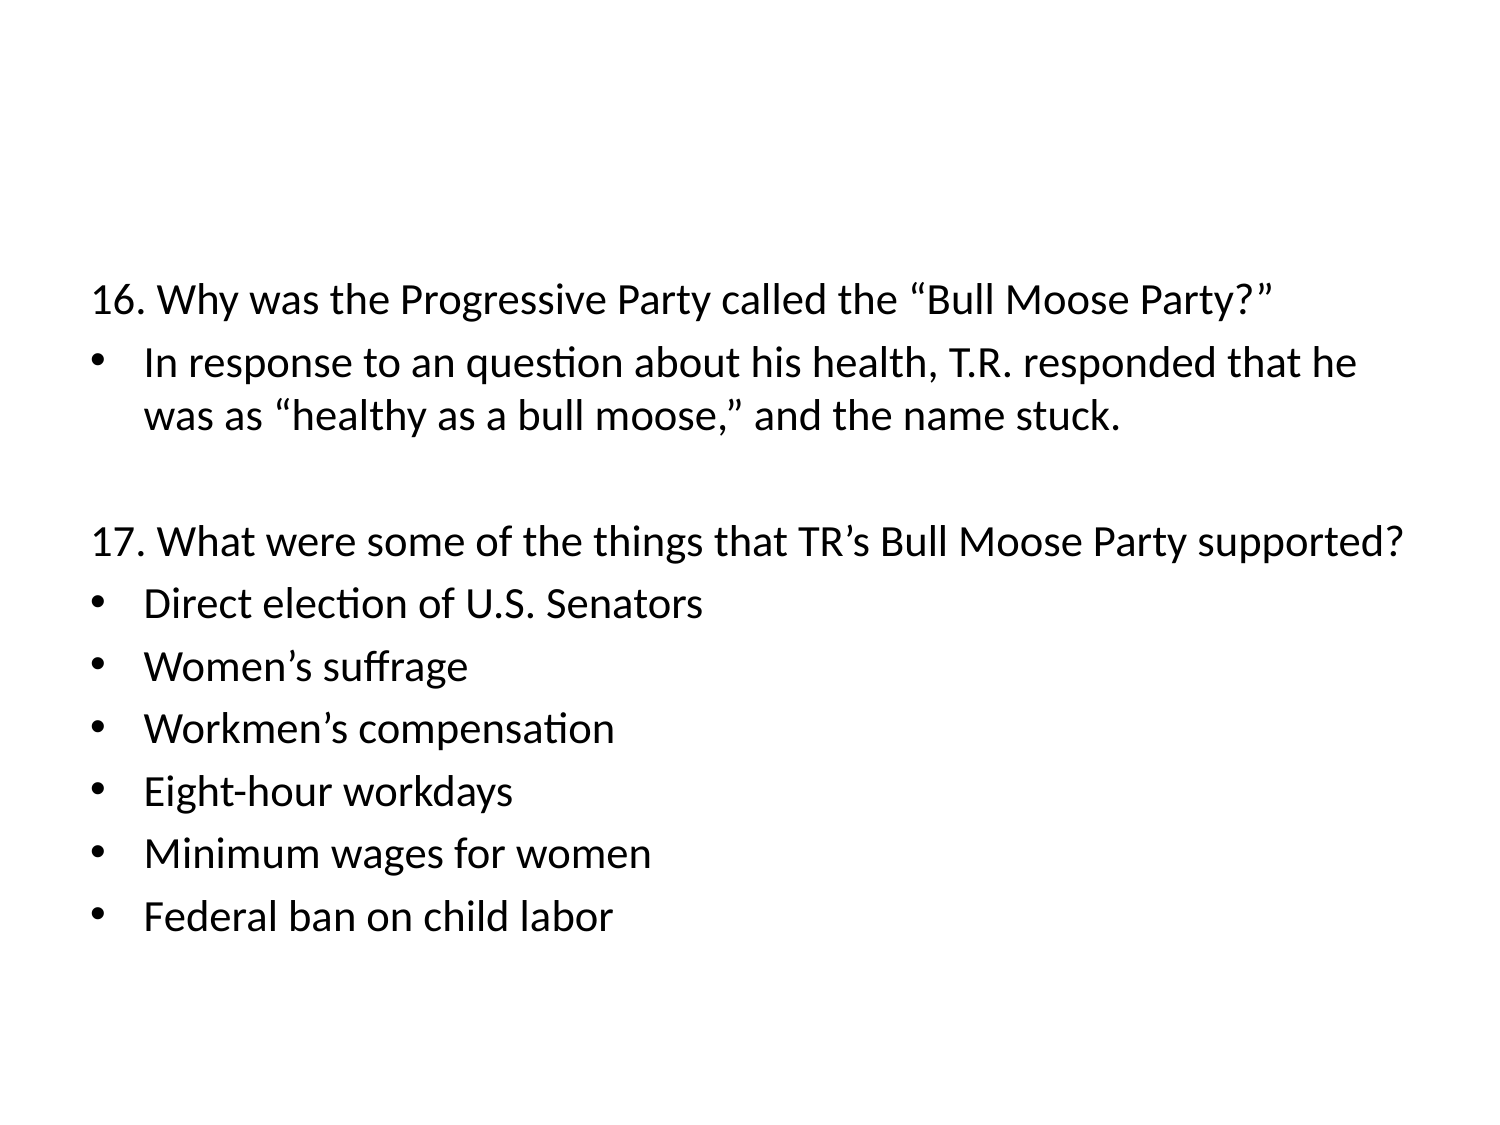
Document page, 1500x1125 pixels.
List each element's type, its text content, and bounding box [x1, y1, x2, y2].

list 16. Why was the Progressive Party called the “Bull Moose Party?” In response to an question about his health, T.R. responded that he was as “healthy as a bull moose,” and the name stuck. 17. What were some of the things that TR’s Bull Moose Party supported? Direct election of U.S. Senators Women’s suffrage Workmen’s compensation Eight-hour workdays Minimum wages for women Federal ban on child labor [75, 262, 1425, 1005]
